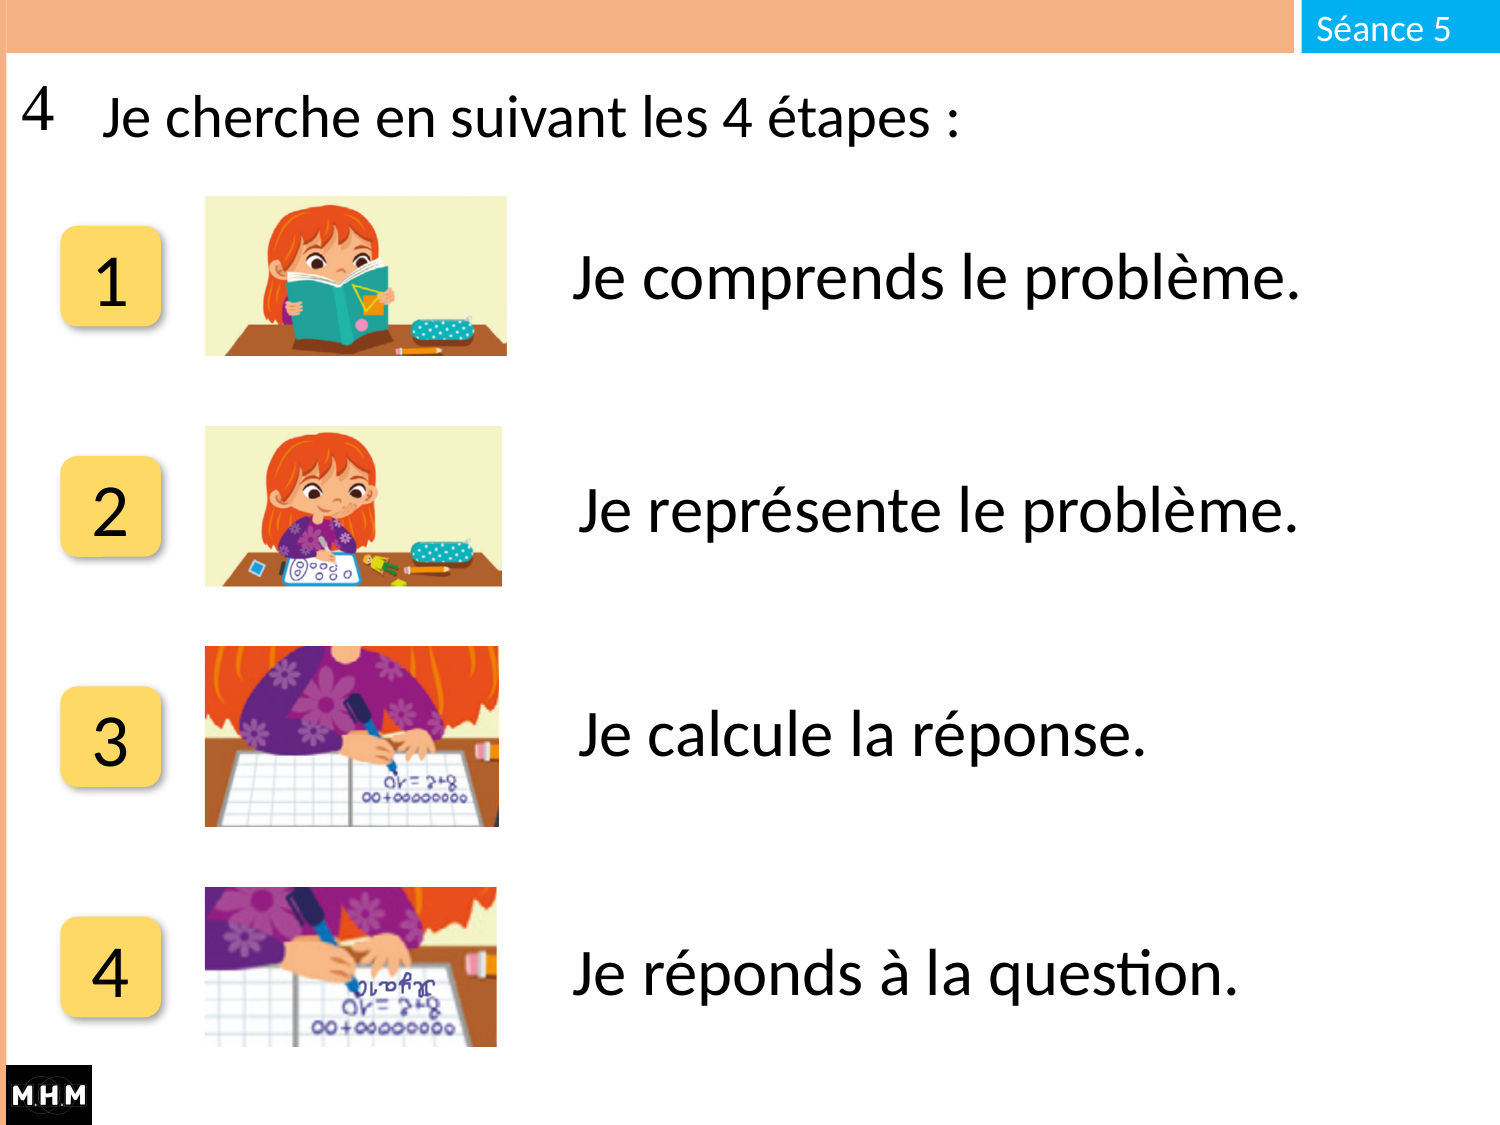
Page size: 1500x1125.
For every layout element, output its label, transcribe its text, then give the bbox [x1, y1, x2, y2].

title Je cherche en suivant les 4 étapes : [87, 32, 1382, 158]
text_box 1 [58, 223, 164, 329]
text_box Je représente le problème. [563, 458, 1324, 554]
text_box Je comprends le problème. [558, 225, 1324, 321]
picture [204, 196, 515, 357]
text_box Je calcule la réponse. [563, 682, 1415, 777]
picture [204, 887, 497, 1047]
text_box 2 [58, 454, 164, 559]
picture [6, 1065, 92, 1125]
text_box 3 [58, 684, 164, 790]
text_box Je réponds à la question. [558, 921, 1409, 1017]
picture [204, 426, 503, 587]
picture [204, 645, 500, 828]
text_box 4 [58, 914, 164, 1020]
